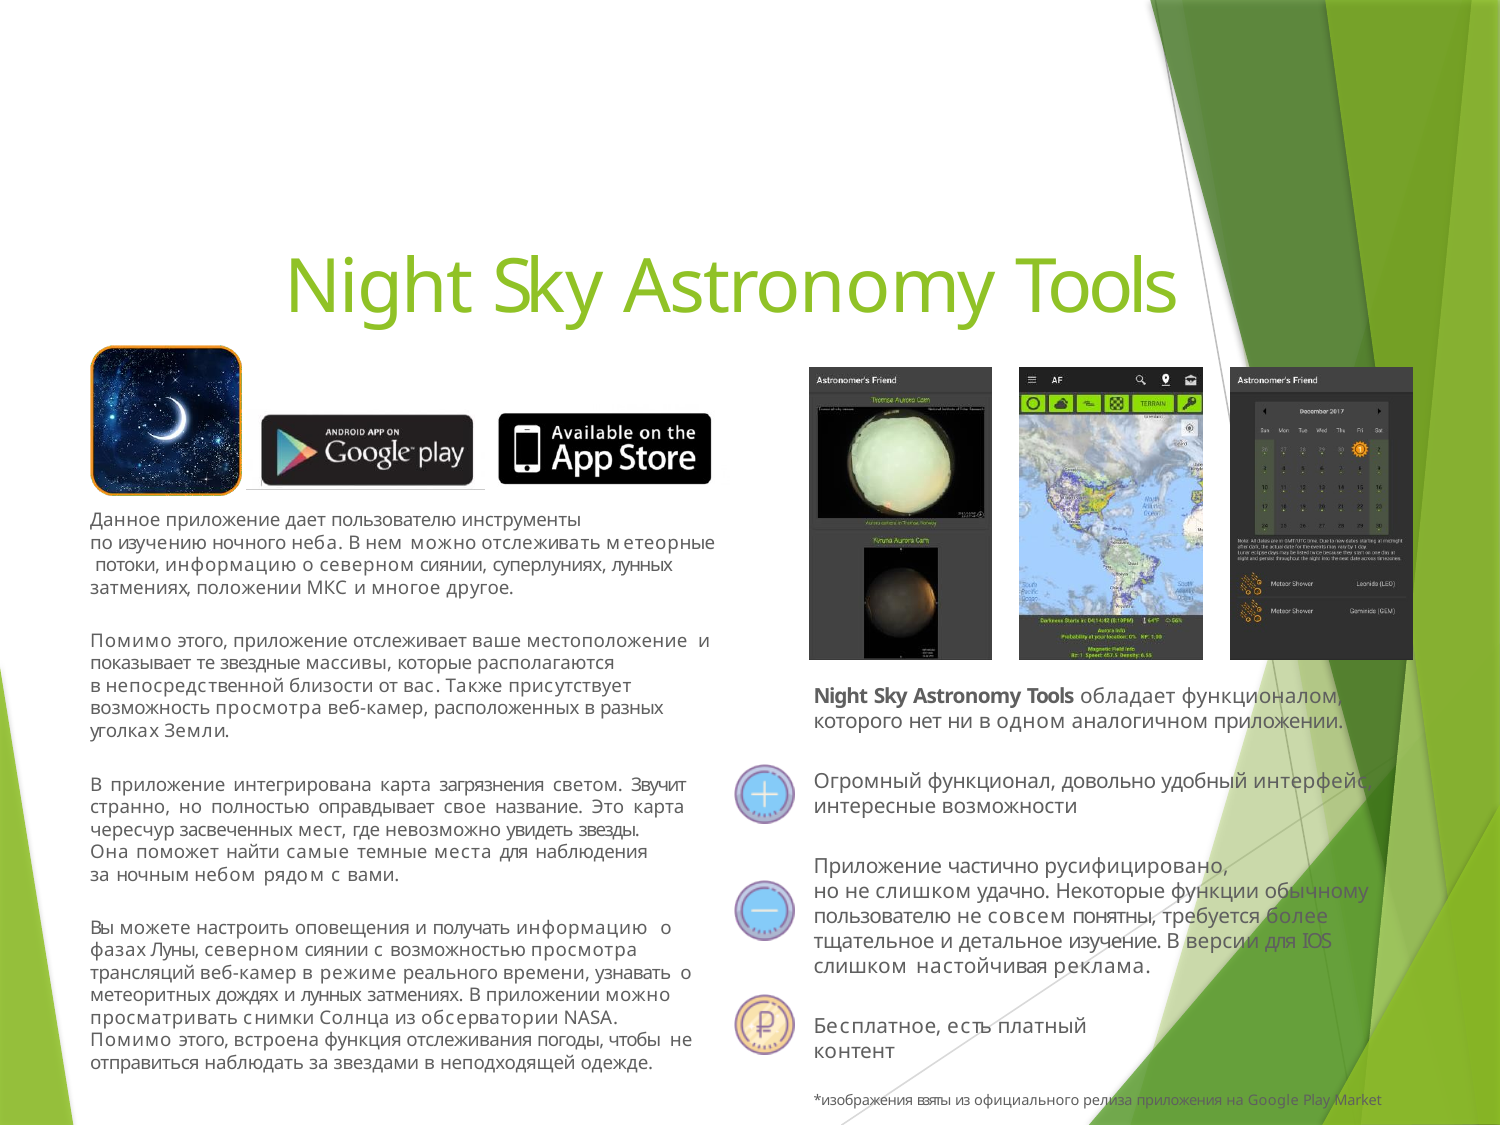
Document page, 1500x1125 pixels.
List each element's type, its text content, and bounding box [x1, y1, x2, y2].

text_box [89, 344, 486, 497]
text_box *изображения взяты из официального релиза приложения на Google Play Market [811, 1088, 1415, 1109]
text_box Данное приложение дает пользователю инструменты по изучению ночного неба. В нем можно отслеживать метеорные потоки, информацию о северном сиянии, суперлуниях, лунных затмениях, положении МКС и многое другое. [87, 505, 718, 598]
text_box Приложение частично русифицировано, но не слишком удачно. Некоторые функции обычному пользователю не совсем понятны, требуется более тщательное и детальное изучение. В версии для IOS слишком настойчивая реклама. [811, 850, 1399, 978]
text_box Night Sky Astronomy Tools обладает функционалом, которого нет ни в одном аналогичном приложении. [811, 680, 1364, 733]
text_box Огромный функционал, довольно удобный интерфейс, интересные возможности [811, 765, 1407, 818]
picture [1019, 366, 1203, 661]
text_box Вы можете настроить оповещения и получать информацию о фазах Луны, северном сиянии с возможностью просмотра трансляций веб-камер в режиме реального времени, узнавать о метеоритных дождях и лунных затмениях. В приложении можно просматривать снимки Солнца из обсерватории NASA. Помимо этого, встроена функция отслеживания погоды, чтобы не отправиться наблюдать за звездами в неподходящей одежде. [87, 913, 712, 1074]
text_box В приложение интегрирована карта загрязнения светом. Звучит странно, но полностью оправдывает свое название. Это карта чересчур засвеченных мест, где невозможно увидеть звезды. Она поможет найти самые темные места для наблюдения за ночным небом рядом с вами. [87, 770, 694, 885]
picture [808, 366, 993, 661]
text_box Помимо этого, приложение отслеживает ваше местоположение и показывает те звездные массивы, которые располагаются в непосредственной близости от вас. Также присутствует возможность просмотра веб-камер, расположенных в разных уголках Земли. [87, 626, 716, 742]
text_box Бесплатное, есть платный контент [811, 1010, 1173, 1063]
picture [1229, 366, 1414, 661]
picture [733, 993, 796, 1055]
picture [733, 880, 796, 941]
picture [497, 403, 730, 488]
picture [733, 763, 796, 825]
title Night Sky Astronomy Tools [282, 235, 1219, 426]
